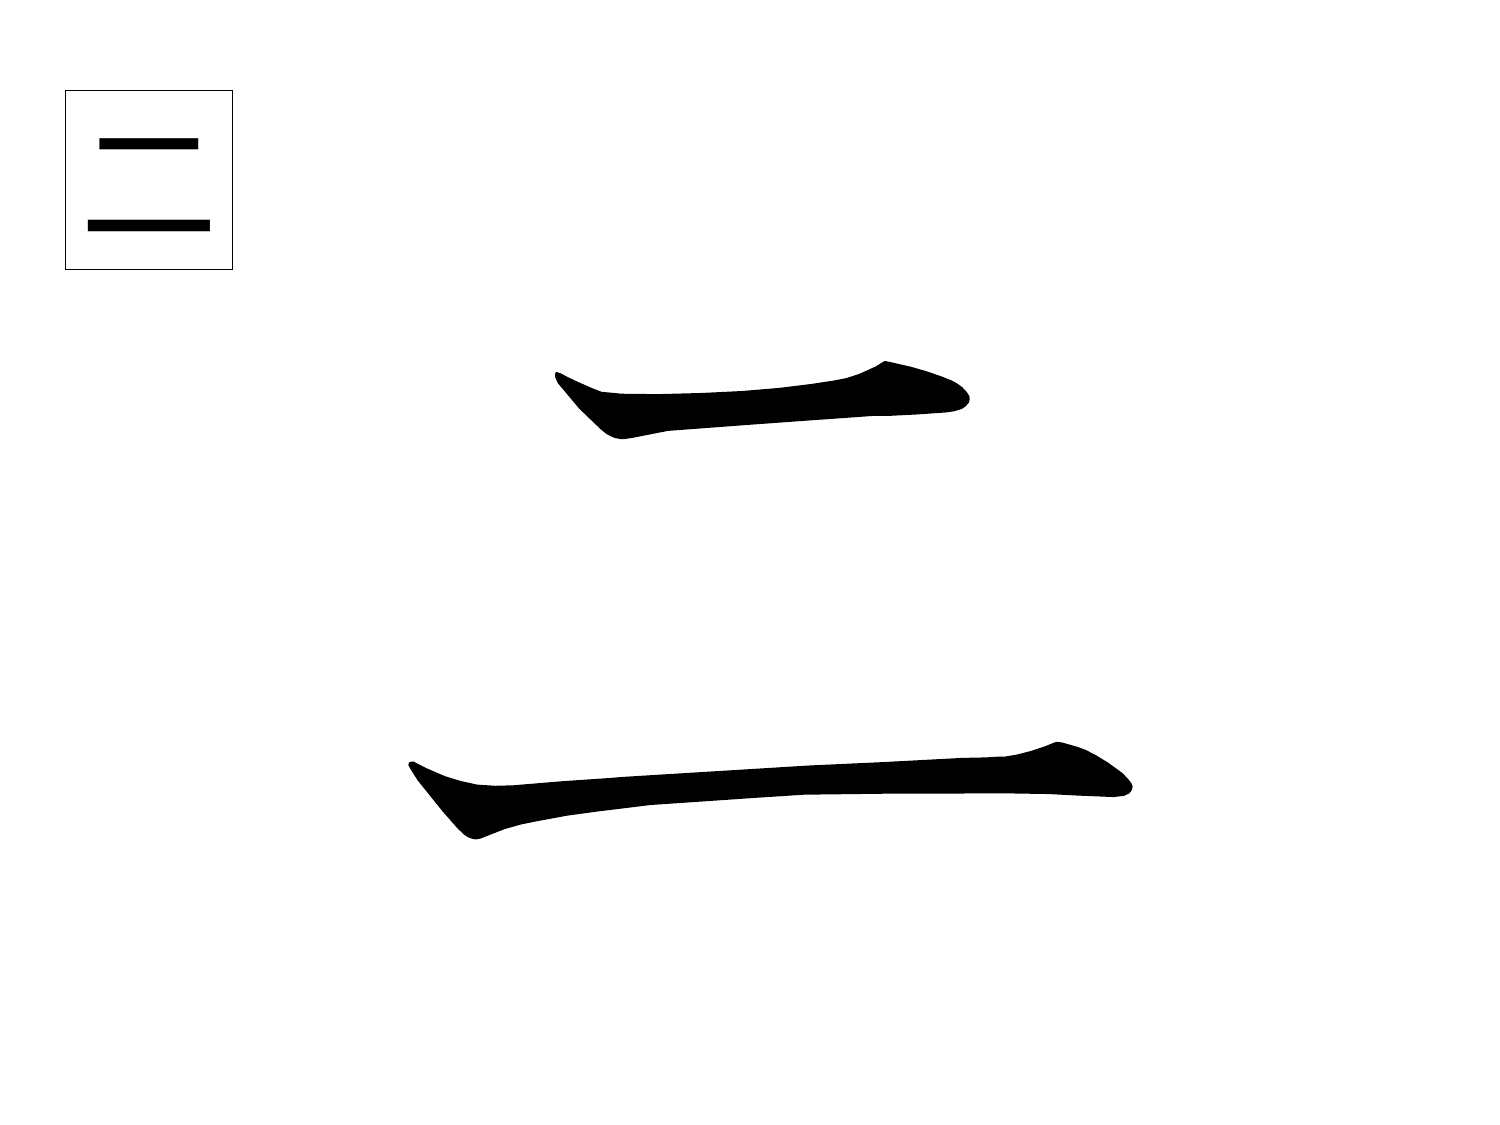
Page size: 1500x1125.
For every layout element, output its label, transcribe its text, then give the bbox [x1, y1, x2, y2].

text_box [552, 358, 972, 442]
text_box 二 [65, 90, 233, 270]
text_box [406, 739, 1135, 842]
